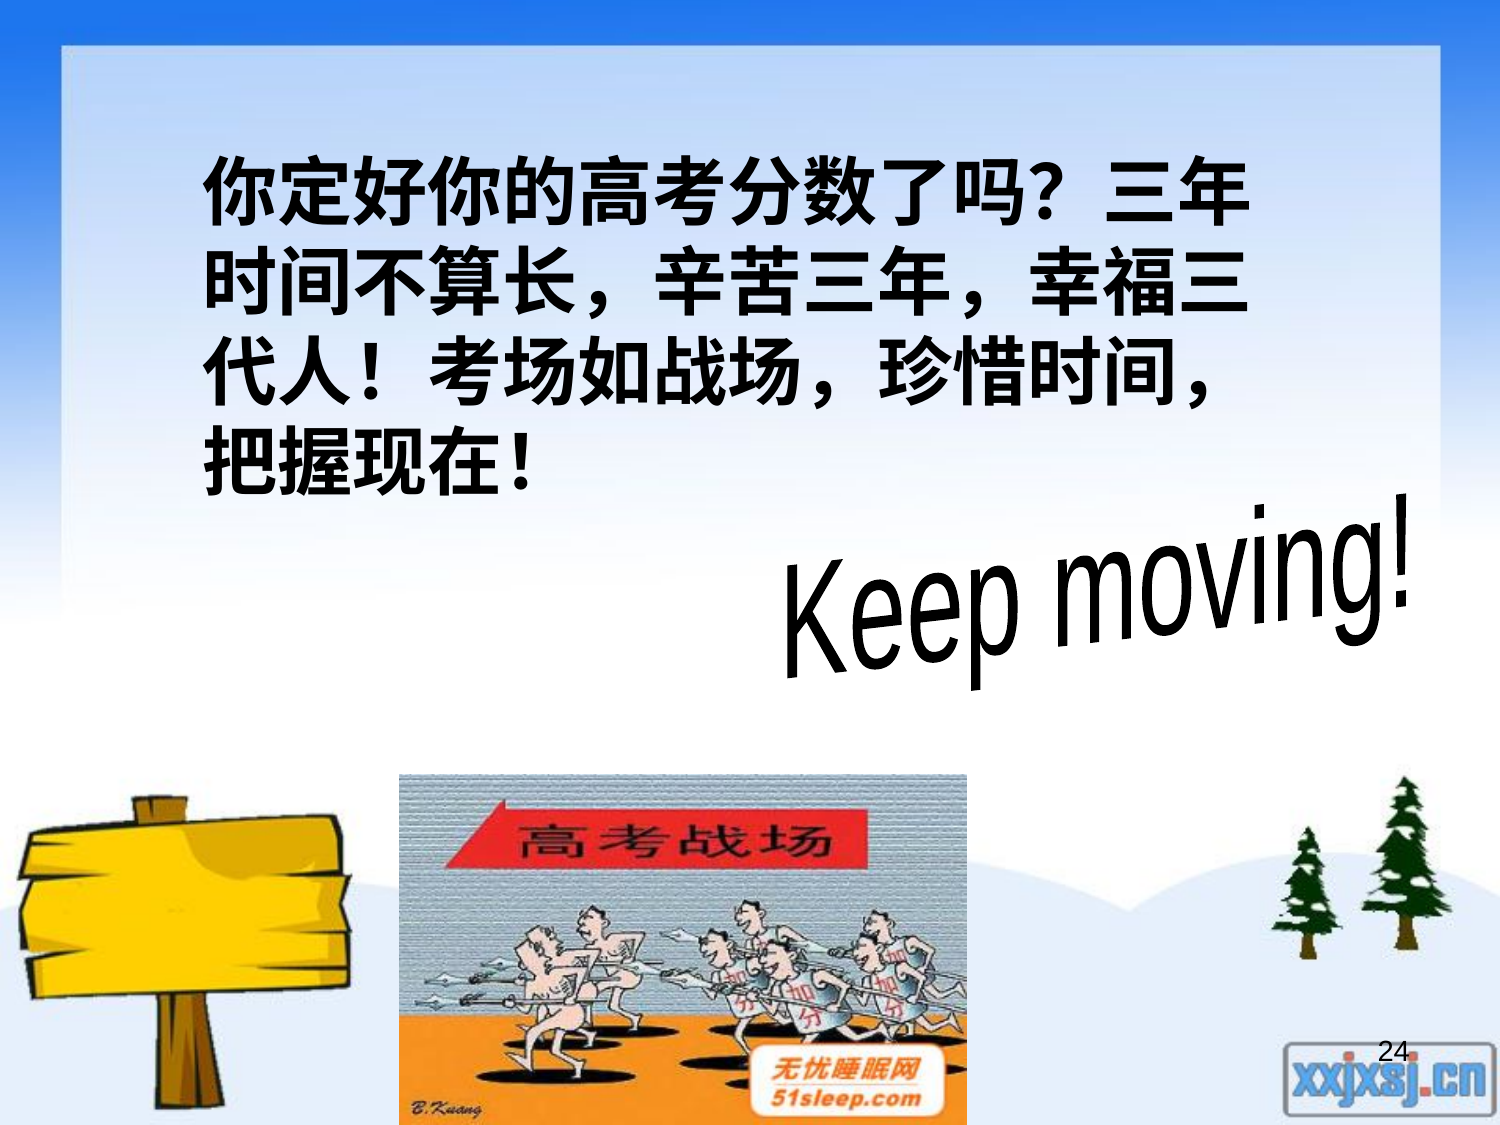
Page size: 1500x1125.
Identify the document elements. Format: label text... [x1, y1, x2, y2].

picture [0, 0, 1500, 1125]
slide_number 24 [1074, 1024, 1426, 1103]
text_box 你定好你的高考分数了吗？三年时间不算长，辛苦三年，幸福三代人！考场如战场，珍惜时间，把握现在！ [187, 137, 1313, 513]
